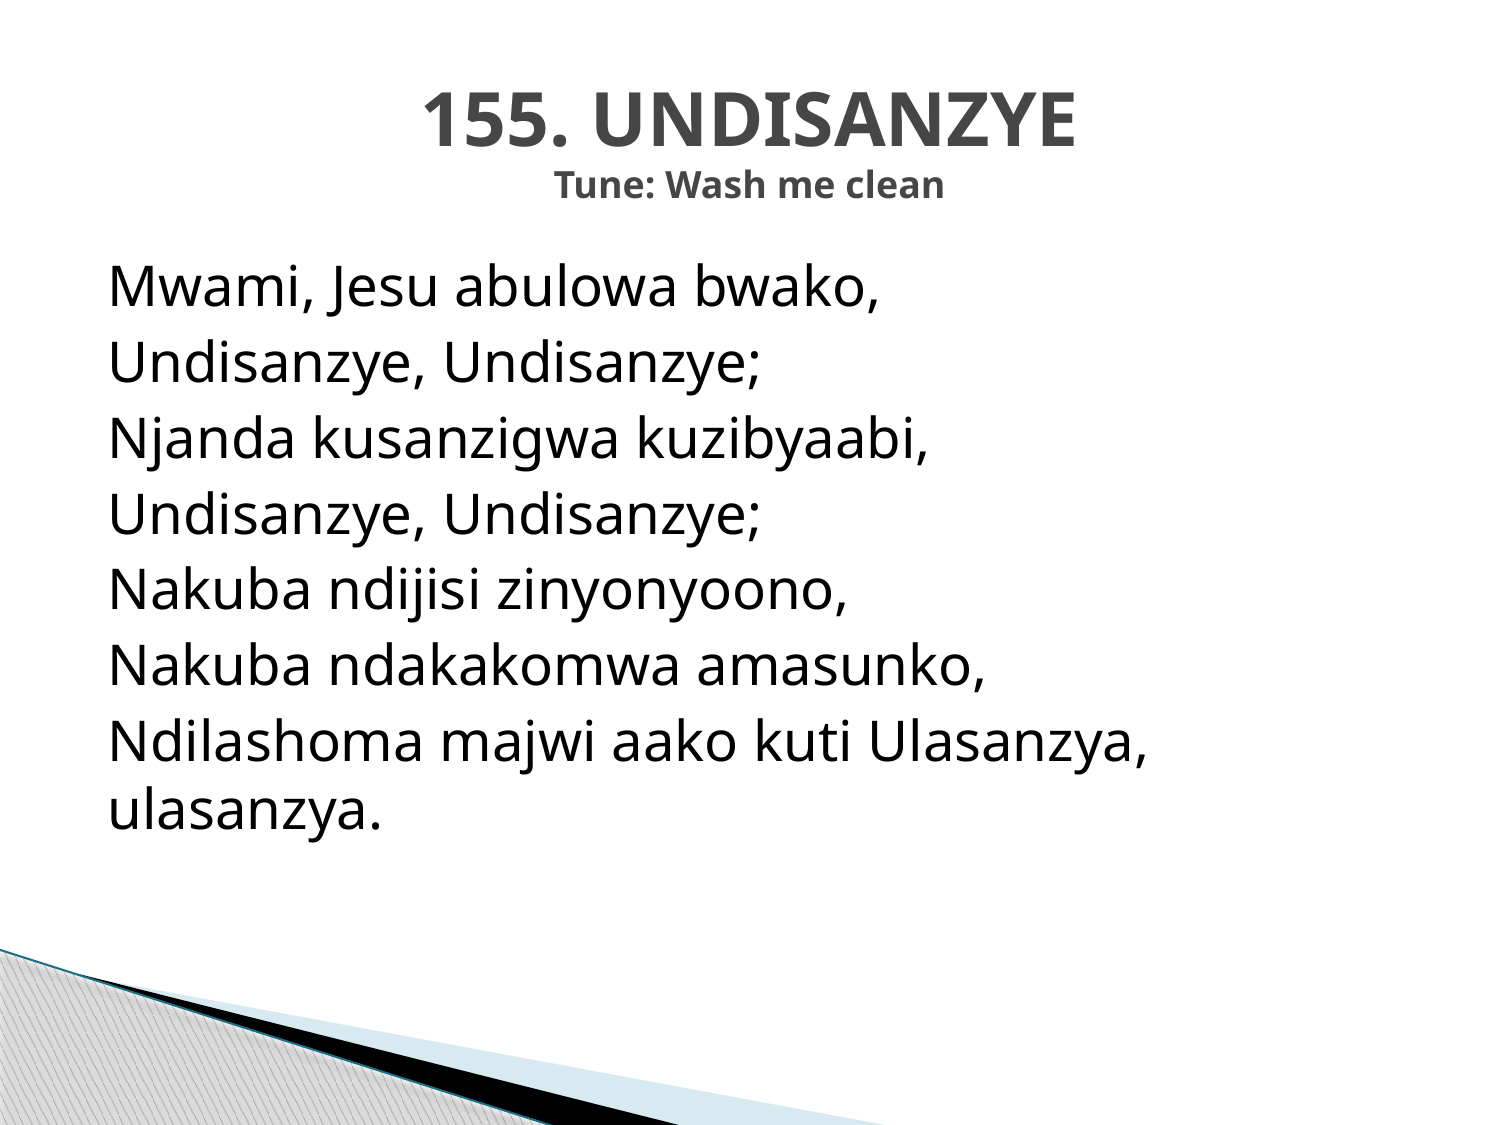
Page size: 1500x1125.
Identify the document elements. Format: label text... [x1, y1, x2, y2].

title 155. UNDISANZYE Tune: Wash me clean [75, 45, 1425, 233]
list Mwami, Jesu abulowa bwako, Undisanzye, Undisanzye; Njanda kusanzigwa kuzibyaabi, Undisanzye, Undisanzye; Nakuba ndijisi zinyonyoono, Nakuba ndakakomwa amasunko, Ndilashoma majwi aako kuti Ulasanzya, ulasanzya. [75, 243, 1425, 986]
